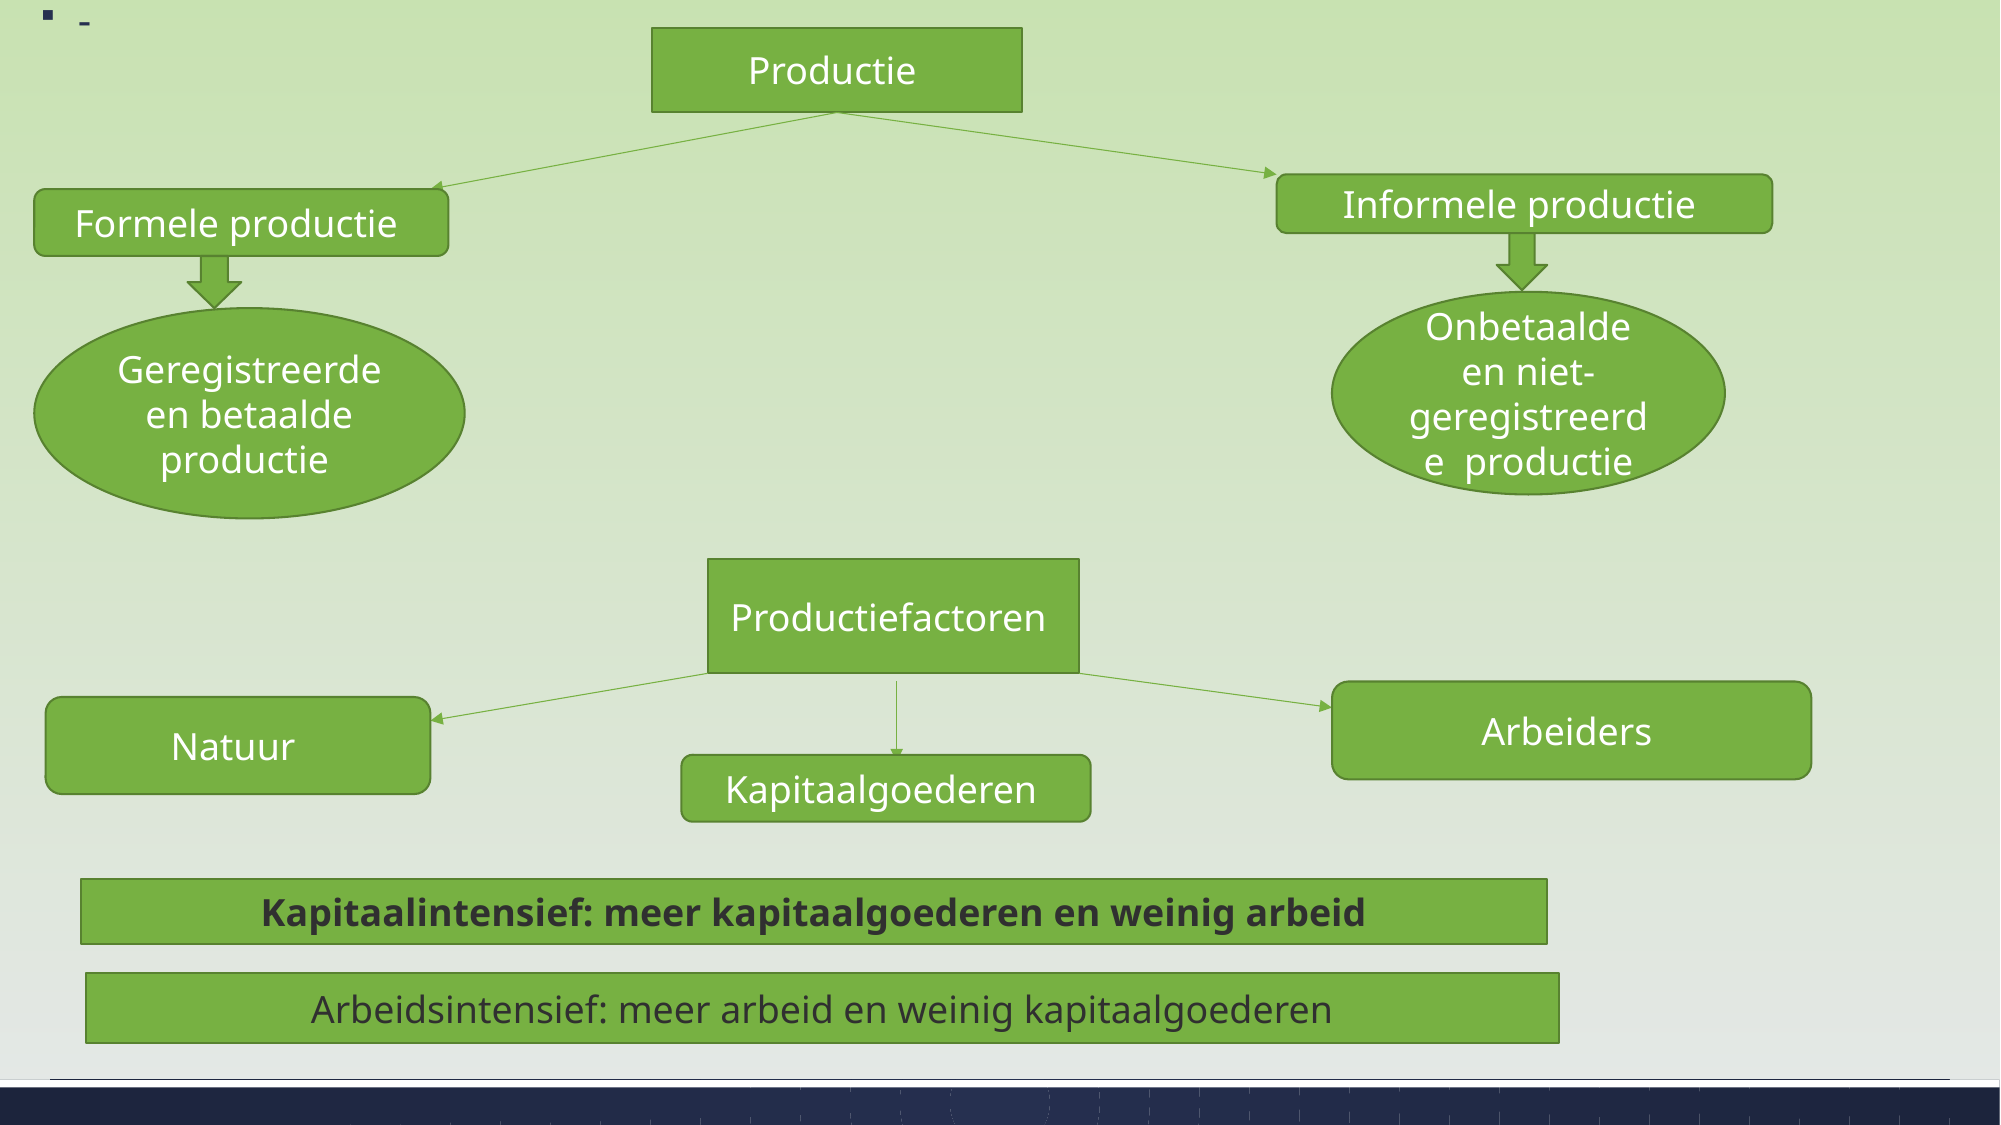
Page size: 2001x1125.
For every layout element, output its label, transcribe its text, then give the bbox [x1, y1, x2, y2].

text_box Geregistreerde en betaalde productie [33, 307, 466, 520]
text_box Arbeidsintensief: meer arbeid en weinig kapitaalgoederen [85, 972, 1560, 1044]
text_box Onbetaalde en niet-geregistreerde productie [1330, 290, 1726, 496]
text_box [1079, 673, 1333, 708]
text_box Kapitaalintensief: meer kapitaalgoederen en weinig arbeid [80, 878, 1548, 945]
text_box Natuur [44, 695, 432, 796]
text_box Formele productie [33, 188, 450, 257]
text_box [1495, 232, 1549, 290]
text_box Productie [651, 27, 1023, 112]
text_box Arbeiders [1331, 680, 1813, 781]
text_box Informele productie [1275, 173, 1774, 235]
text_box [430, 673, 708, 721]
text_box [837, 112, 1277, 175]
text_box Productiefactoren [707, 558, 1080, 674]
list - [17, 0, 2000, 1060]
text_box Kapitaalgoederen [680, 753, 1092, 823]
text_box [430, 112, 838, 190]
text_box [186, 254, 243, 308]
